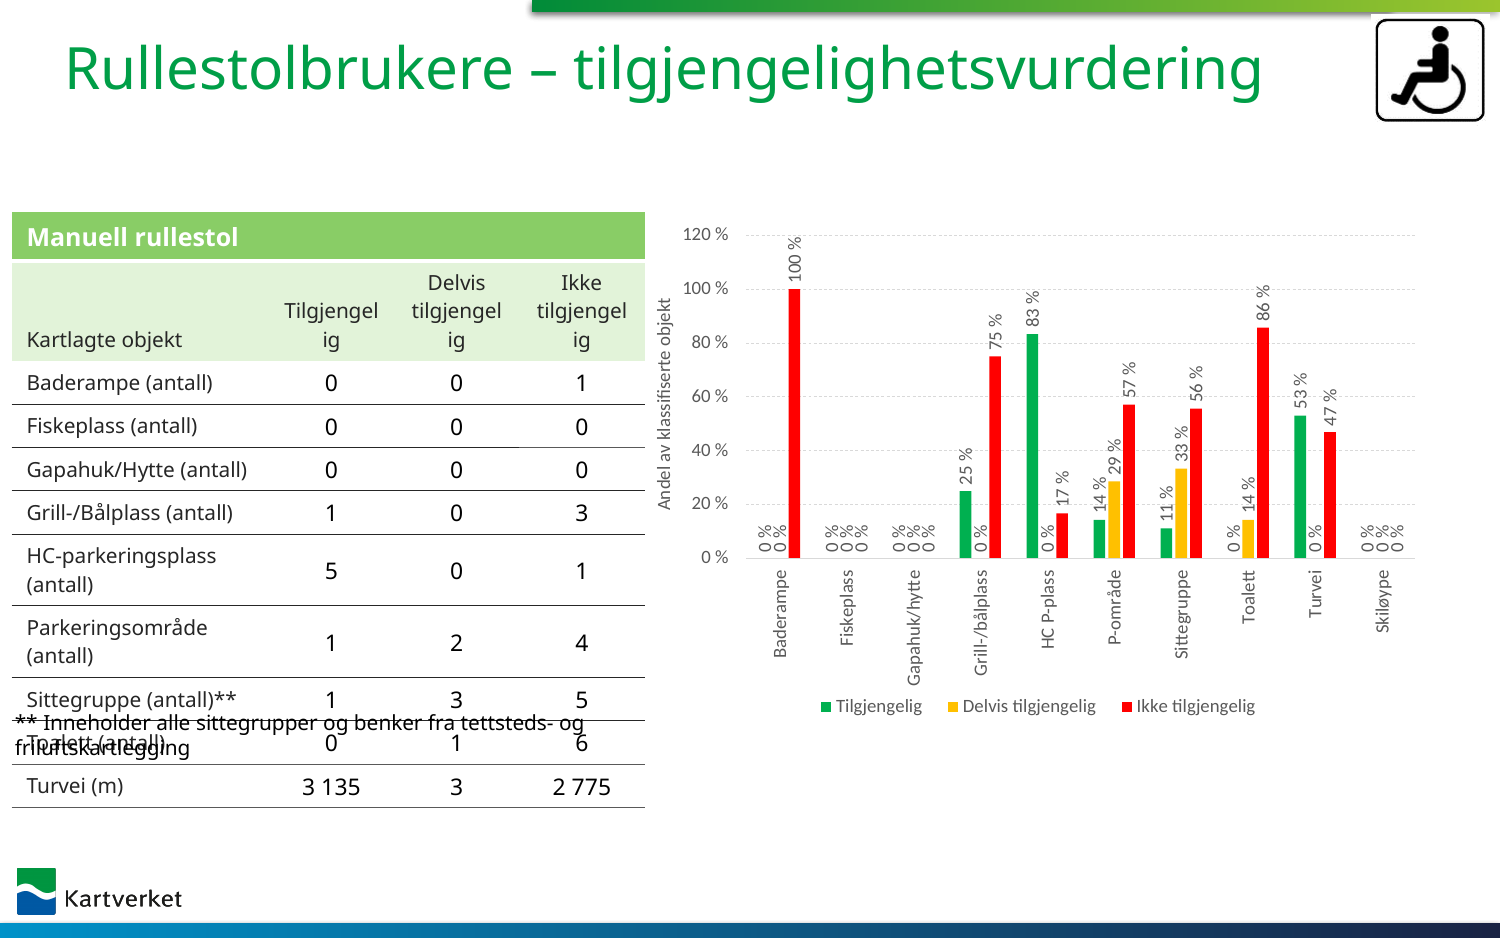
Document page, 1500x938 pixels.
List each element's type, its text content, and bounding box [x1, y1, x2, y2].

table_cell Parkeringsområde (antall) [12, 606, 269, 677]
table_cell 3 [394, 678, 519, 702]
table_cell 1 [519, 361, 638, 404]
table_cell Gapahuk/Hytte (antall) [12, 448, 269, 490]
table_cell 0 [519, 405, 638, 447]
table_cell 2 [394, 606, 519, 677]
picture [1371, 13, 1491, 127]
table_cell 1 [269, 491, 394, 534]
table_cell Turvei (m) [12, 768, 269, 807]
text_box Rullestolbrukere – tilgjengelighetsvurdering [49, 12, 1372, 109]
table_cell 0 [394, 361, 519, 404]
table_cell 3 [394, 768, 519, 807]
table_cell 1 [269, 606, 394, 677]
table_cell 0 [269, 361, 394, 404]
table_cell 1 [269, 678, 394, 702]
table_cell Ikke tilgjengelig [519, 263, 638, 361]
table_cell Baderampe (antall) [12, 361, 269, 404]
table_cell Fiskeplass (antall) [12, 405, 269, 447]
table_cell Delvis tilgjengelig [394, 263, 519, 361]
table_cell 5 [269, 535, 394, 605]
table_cell 0 [394, 491, 519, 534]
table_cell 0 [394, 405, 519, 447]
table_cell Tilgjengelig [269, 263, 394, 361]
table_cell 3 135 [269, 768, 394, 807]
table_cell Sittegruppe (antall)** [12, 678, 269, 702]
table_cell Grill-/Bålplass (antall) [12, 491, 269, 534]
table_cell 0 [519, 448, 638, 490]
table_cell 4 [519, 606, 638, 677]
table_cell 2 775 [519, 768, 645, 807]
table_cell 5 [519, 678, 638, 702]
table_cell 0 [394, 535, 519, 605]
picture [643, 218, 1427, 728]
table_cell 0 [269, 405, 394, 447]
table_cell HC-parkeringsplass (antall) [12, 535, 269, 605]
table_cell 0 [394, 448, 519, 490]
table_cell Kartlagte objekt [12, 263, 269, 361]
table_header Manuell rullestol [12, 212, 645, 259]
text_box ** Inneholder alle sittegrupper og benker fra tettsteds- og friluftskartlegging [0, 702, 745, 768]
table_cell 3 [519, 491, 638, 534]
table_cell 0 [269, 448, 394, 490]
table_cell 1 [519, 535, 638, 605]
